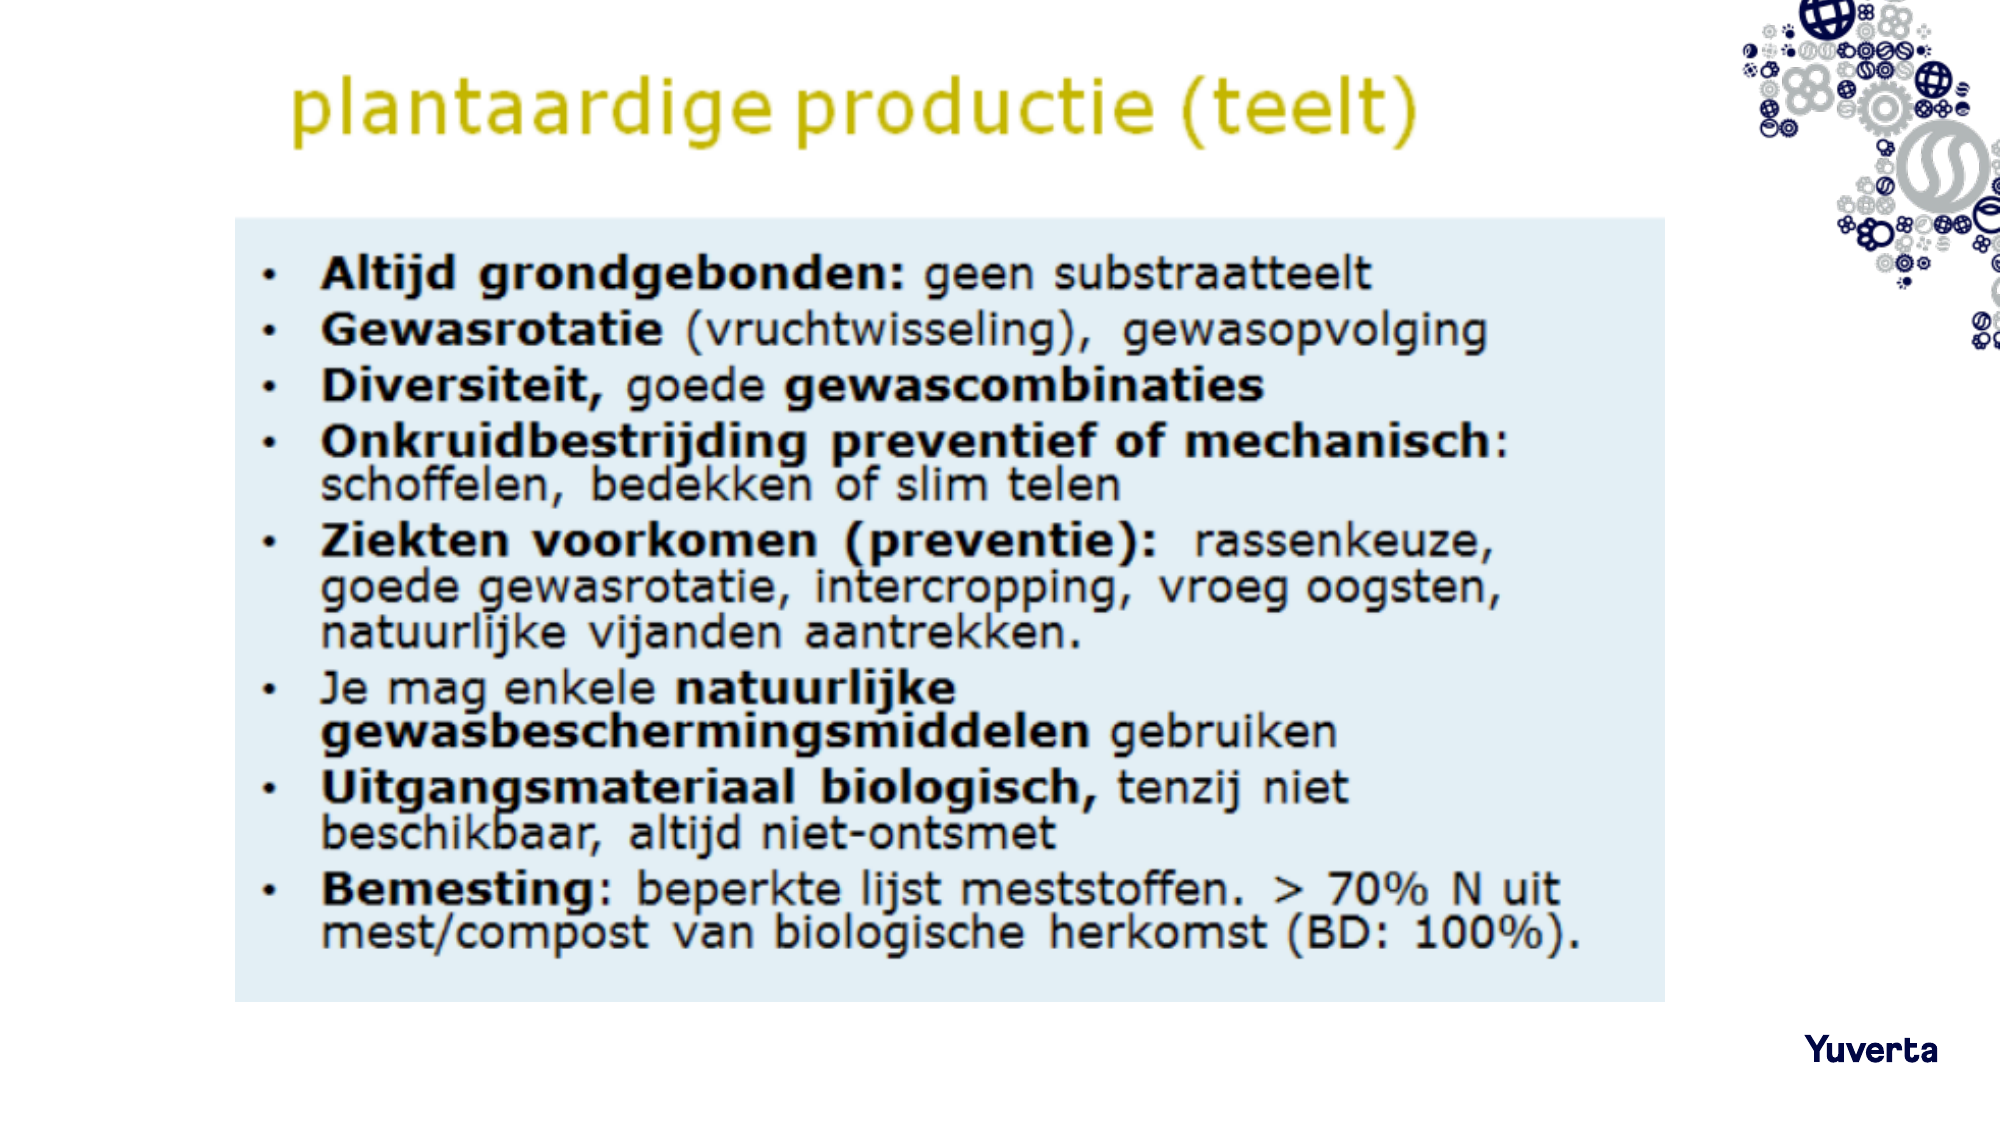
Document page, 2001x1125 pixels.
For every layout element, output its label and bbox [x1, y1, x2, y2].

picture [0, 0, 2000, 1125]
list [235, 66, 1665, 1002]
